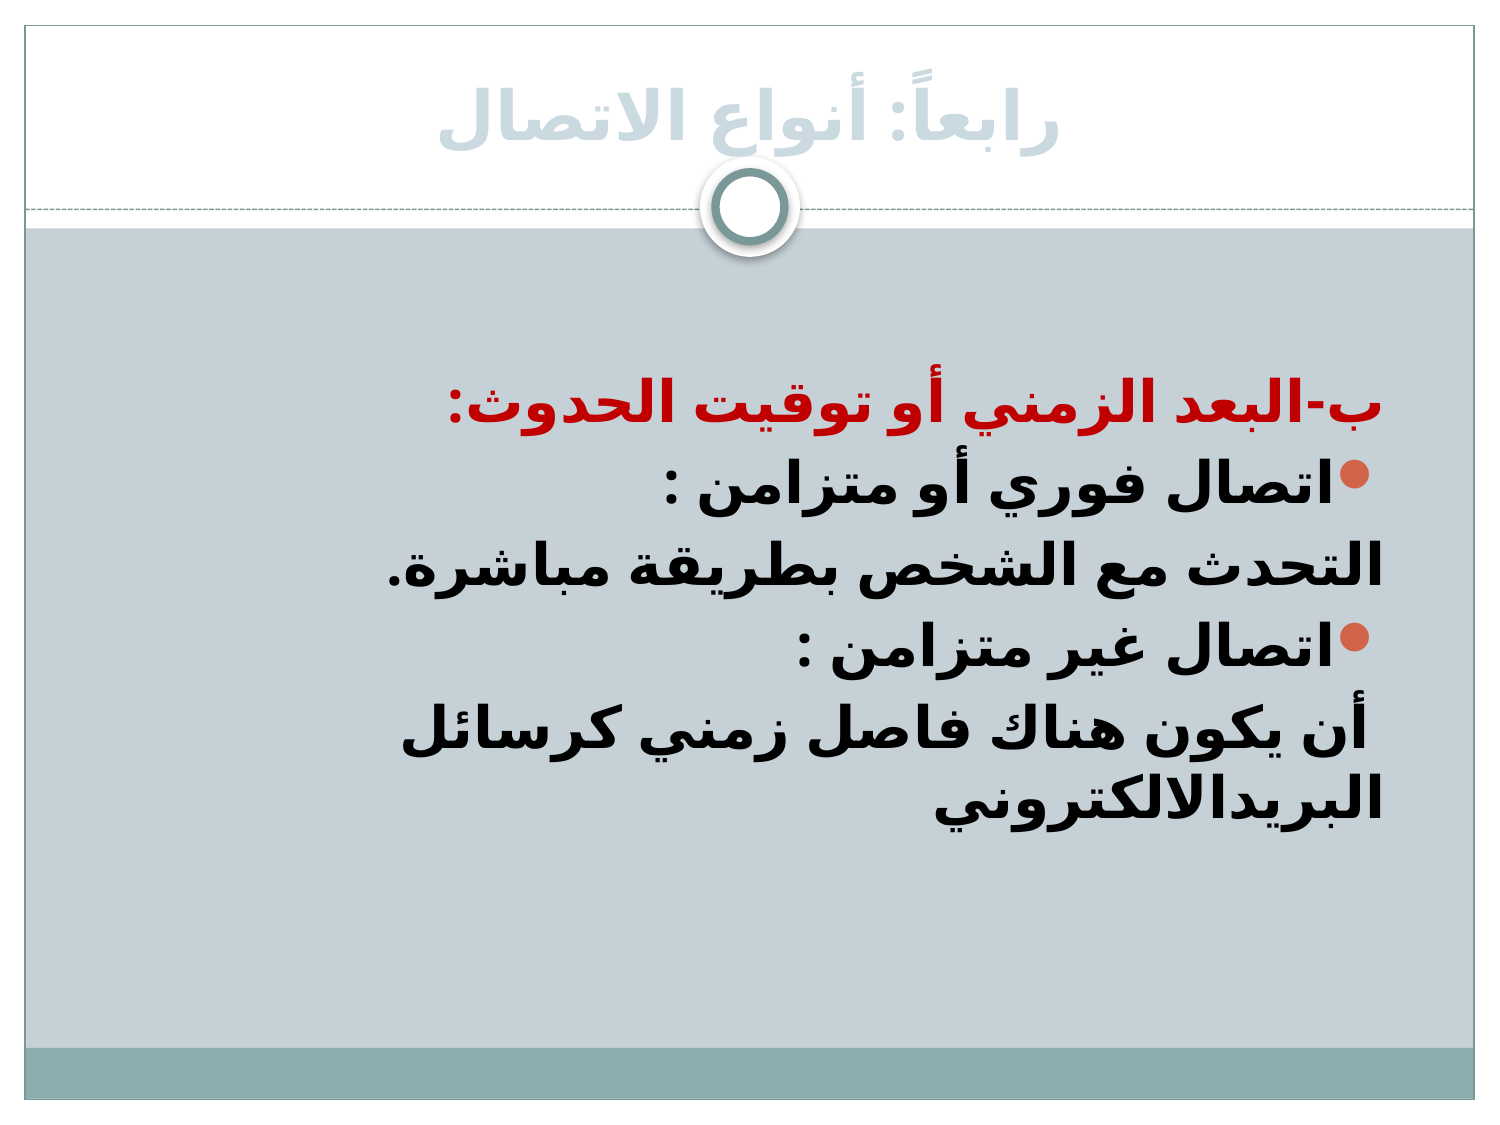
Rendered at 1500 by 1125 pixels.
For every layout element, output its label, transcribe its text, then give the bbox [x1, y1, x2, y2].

title رابعاً: أنواع الاتصال [49, 37, 1450, 162]
list ب-البعد الزمني أو توقيت الحدوث: اتصال فوري أو متزامن : التحدث مع الشخص بطريقة مباشرة. اتصال غير متزامن : أن يكون هناك فاصل زمني كرسائل البريدالالكتروني [5, 275, 1401, 1025]
